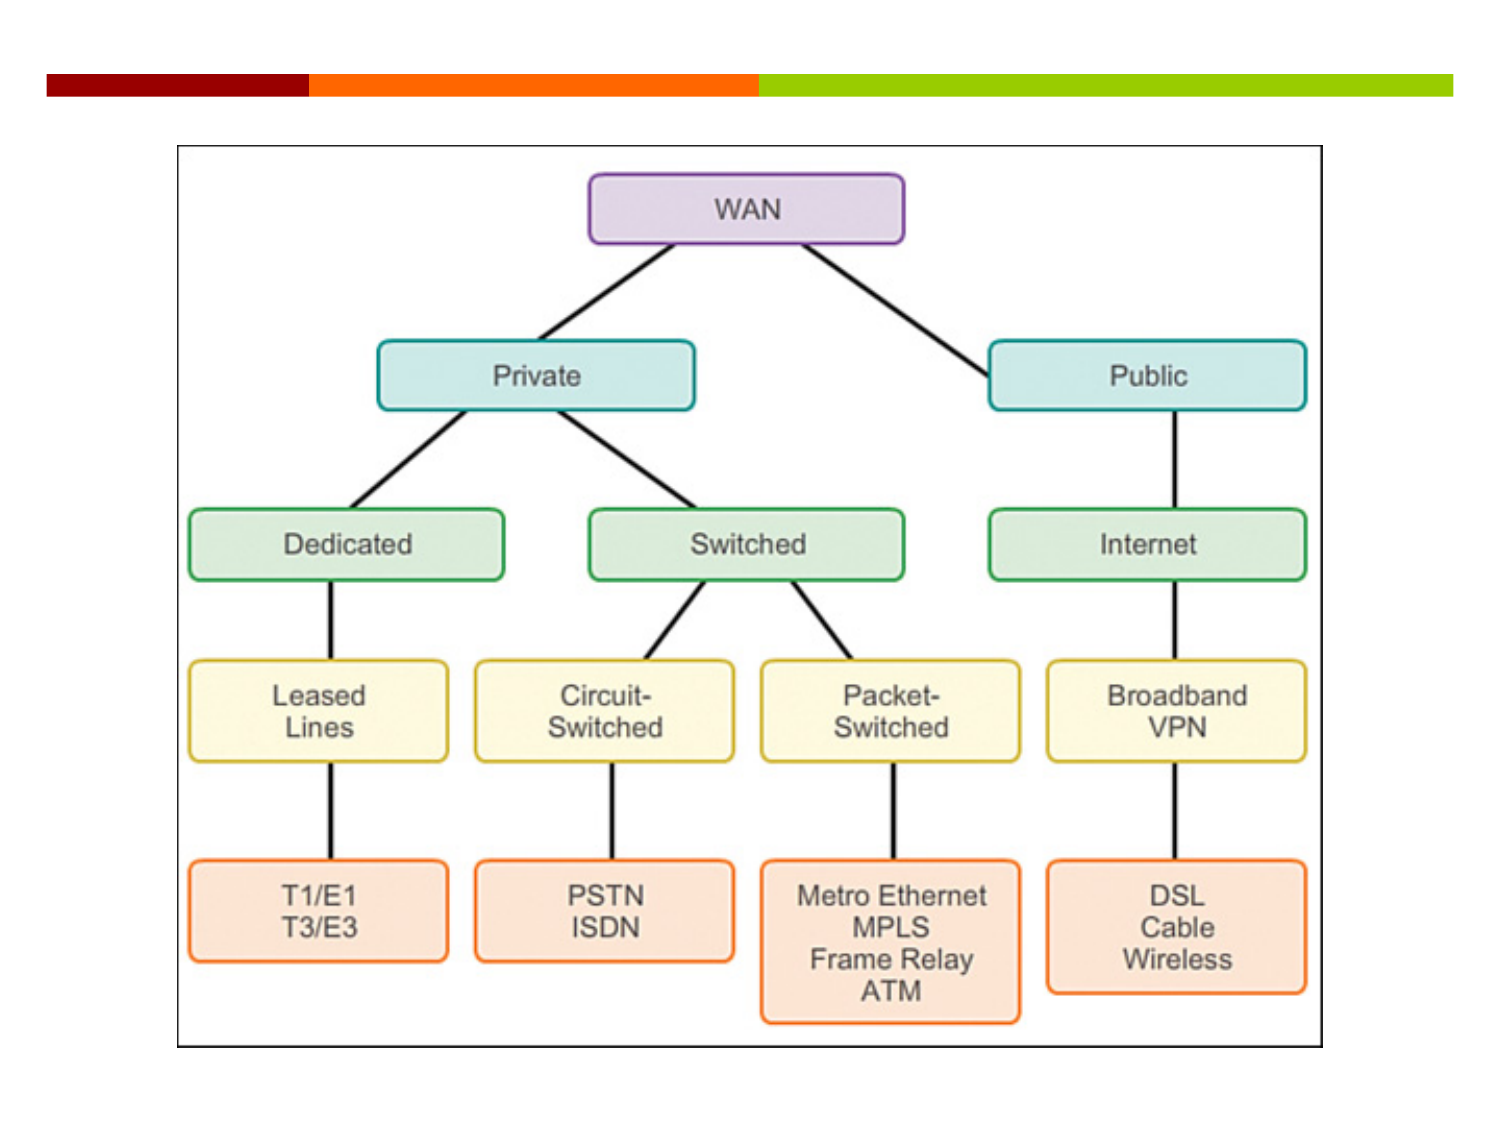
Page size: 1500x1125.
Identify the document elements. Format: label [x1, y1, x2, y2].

picture [176, 144, 1324, 1048]
